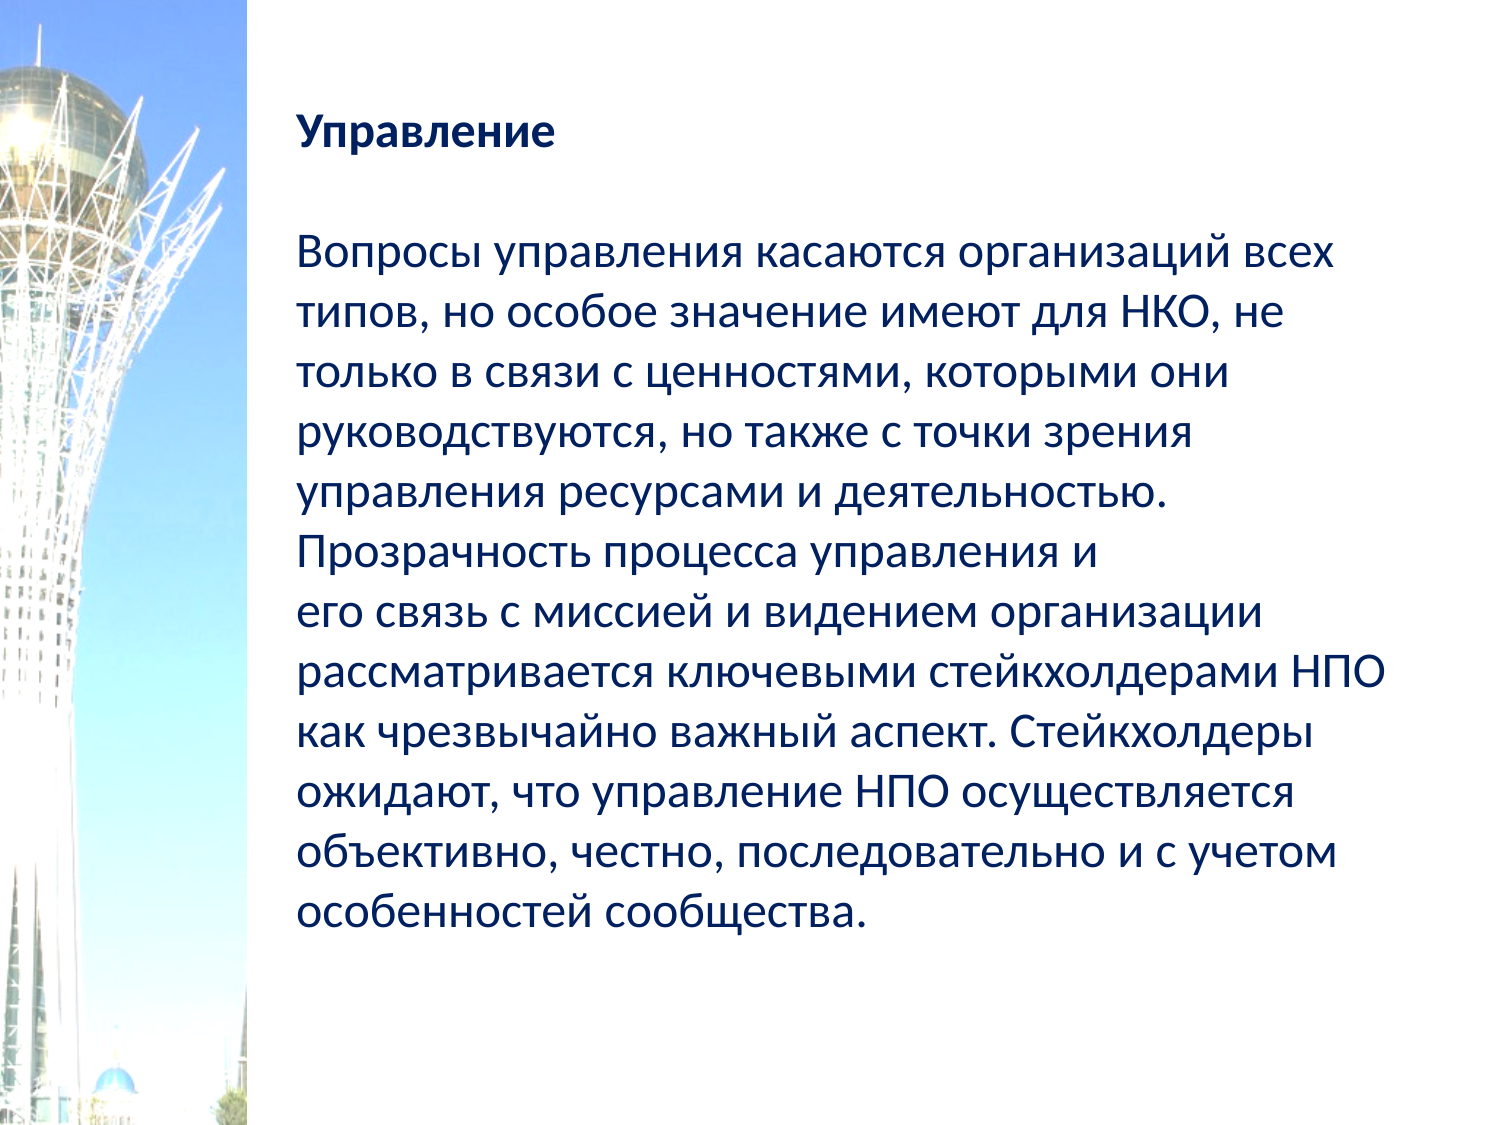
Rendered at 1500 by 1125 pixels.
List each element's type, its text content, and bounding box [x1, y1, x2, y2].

text_box Управление Вопросы управления касаются организаций всех типов, но особое значение имеют для НКО, не только в связи с ценностями, которыми они руководствуются, но также с точки зрения управления ресурсами и деятельностью. Прозрачность процесса управления и его связь с миссией и видением организации рассматривается ключевыми стейкхолдерами НПО как чрезвычайно важный аспект. Стейкхолдеры ожидают, что управление НПО осуществляется объективно, честно, последовательно и с учетом особенностей сообщества. [281, 89, 1451, 945]
picture [0, 0, 247, 1125]
